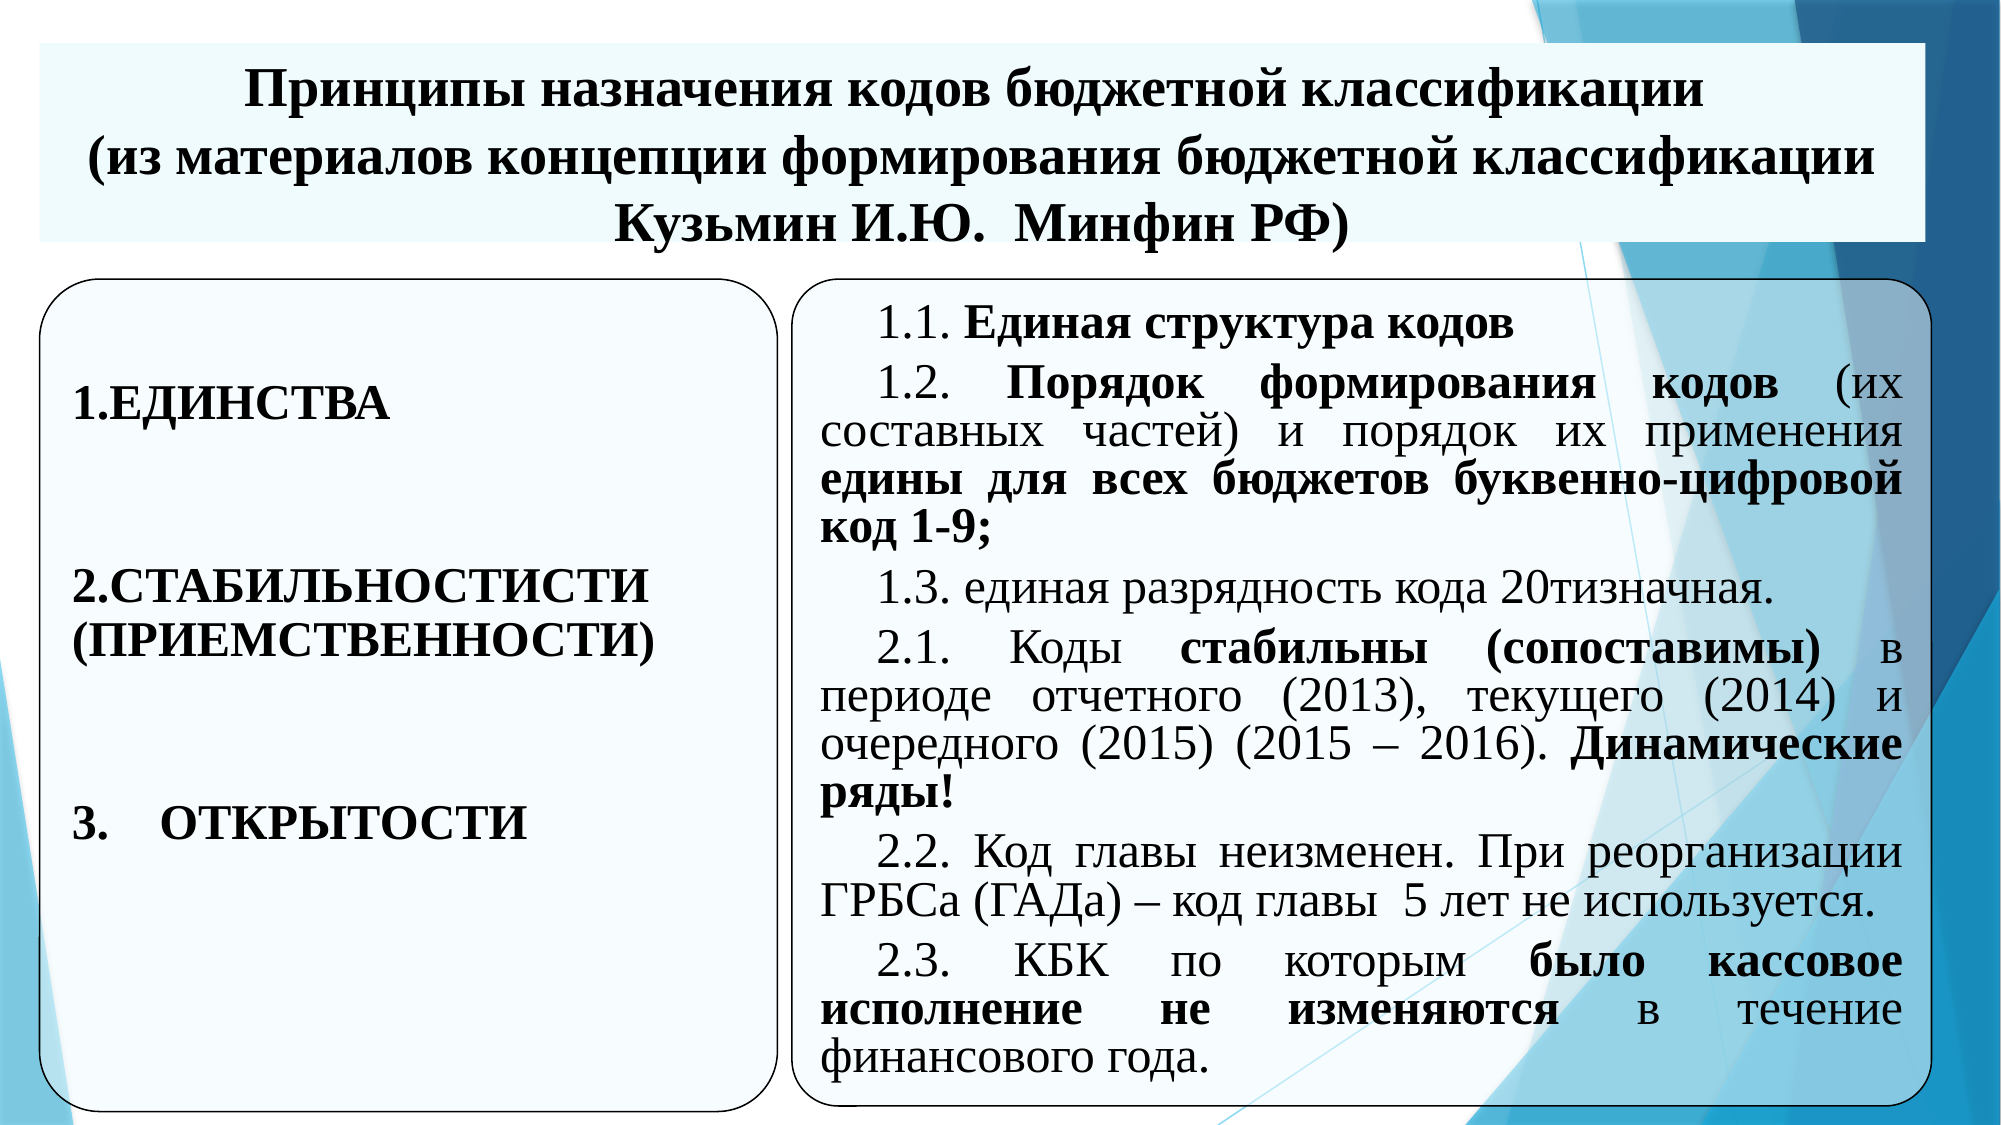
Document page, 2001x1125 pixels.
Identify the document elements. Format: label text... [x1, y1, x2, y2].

title Принципы назначения кодов бюджетной классификации (из материалов концепции формирования бюджетной классификации Кузьмин И.Ю. Минфин РФ) [39, 43, 1926, 242]
text_box ЕДИНСТВА СТАБИЛЬНОСТИСТИ (ПРИЕМСТВЕННОСТИ) 3. ОТКРЫТОСТИ [39, 279, 778, 1112]
text_box 1.1. Единая структура кодов 1.2. Порядок формирования кодов (их составных частей) и порядок их применения едины для всех бюджетов буквенно-цифровой код 1-9; 1.3. единая разрядность кода 20тизначная. 2.1. Коды стабильны (сопоставимы) в периоде отчетного (2013), текущего (2014) и очередного (2015) (2015 – 2016). Динамические ряды! 2.2. Код главы неизменен. При реорганизации ГРБСа (ГАДа) – код главы 5 лет не используется. 2.3. КБК по которым было кассовое исполнение не изменяются в течение финансового года. [791, 279, 1932, 1106]
